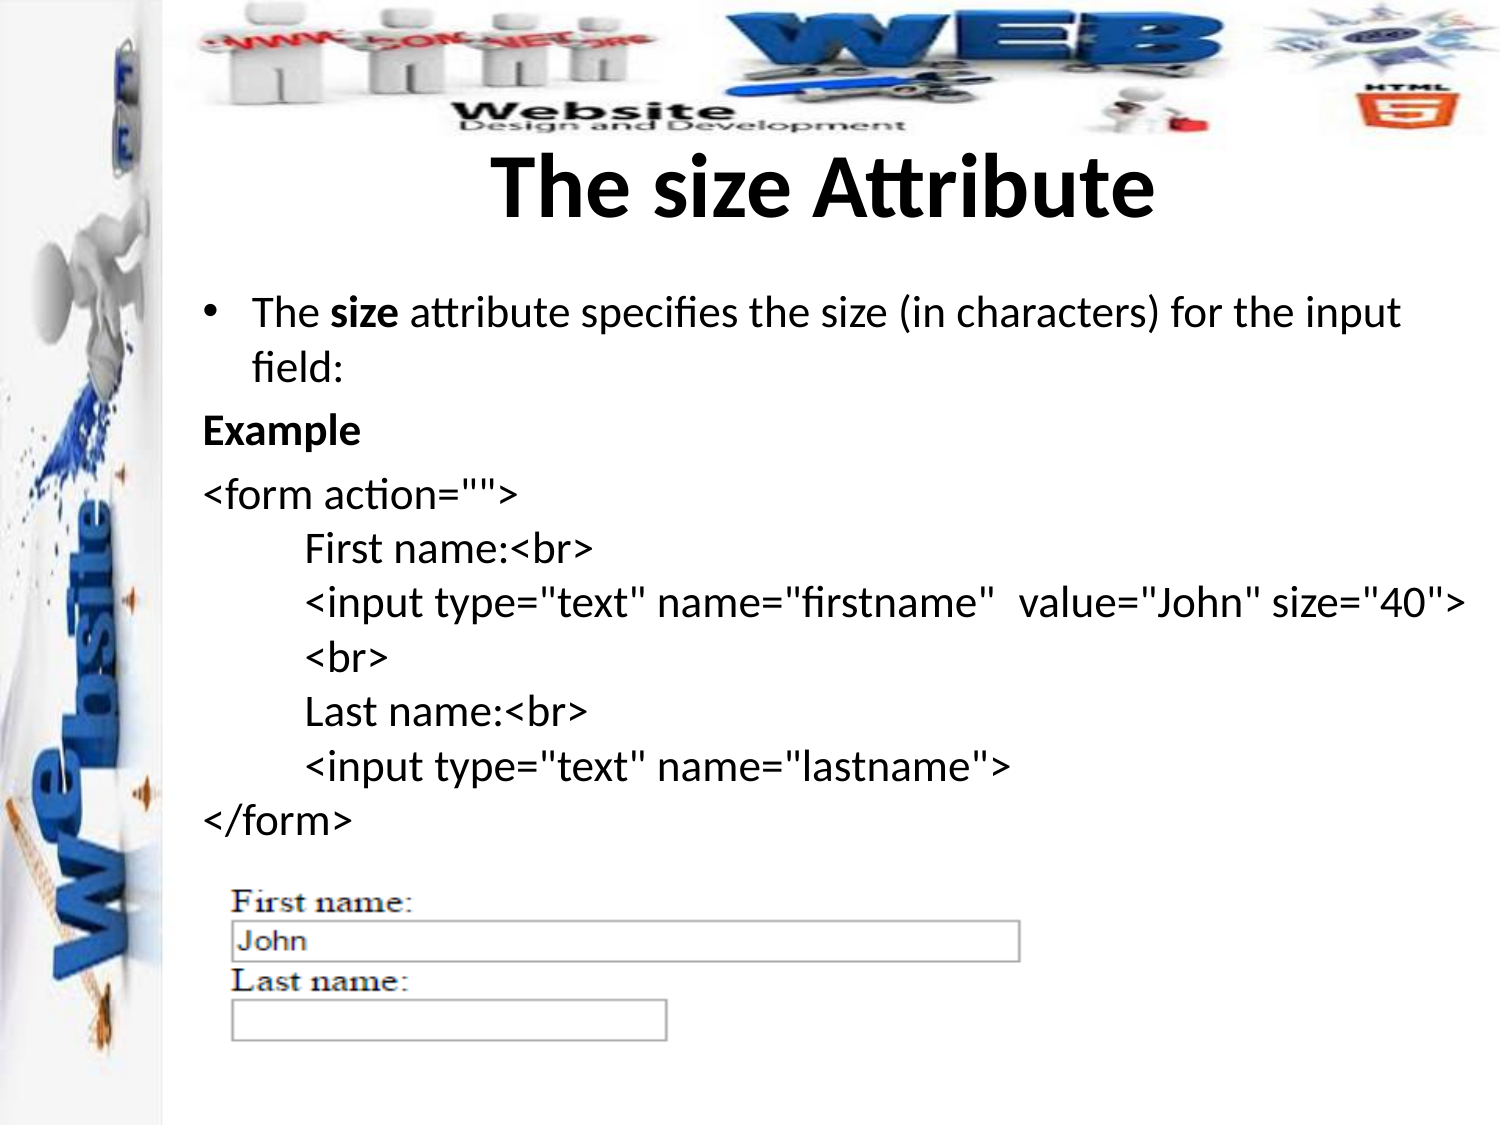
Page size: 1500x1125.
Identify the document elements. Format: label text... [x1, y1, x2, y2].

title The size Attribute [148, 87, 1499, 275]
list The size attribute specifies the size (in characters) for the input field: Example <form action=""> First name:<br> <input type="text" name="firstname" value="John" size="40"> <br> Last name:<br> <input type="text" name="lastname"> </form> [187, 275, 1500, 1125]
picture [217, 874, 1040, 1051]
picture [0, 0, 1500, 1125]
